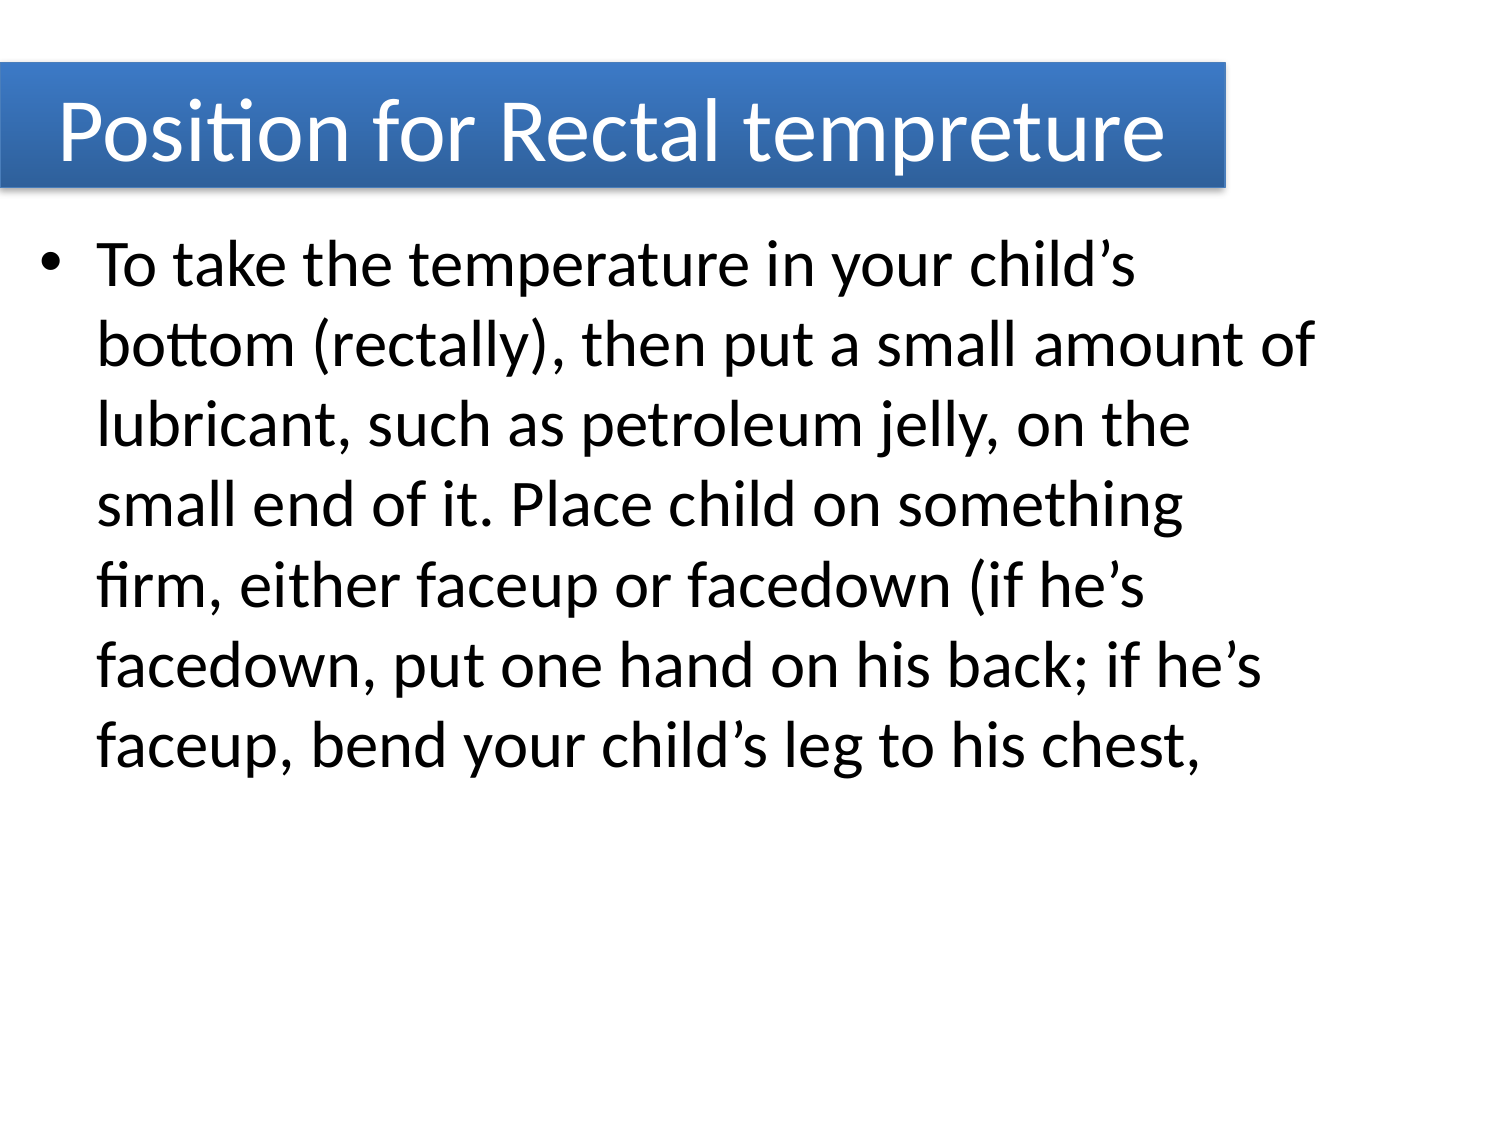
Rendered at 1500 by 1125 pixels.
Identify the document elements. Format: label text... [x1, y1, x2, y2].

title Position for Rectal tempreture [0, 62, 1226, 188]
list To take the temperature in your child’s bottom (rectally), then put a small amount of lubricant, such as petroleum jelly, on the small end of it. Place child on something firm, either faceup or facedown (if he’s facedown, put one hand on his back; if he’s faceup, bend your child’s leg to his chest, [24, 212, 1338, 925]
